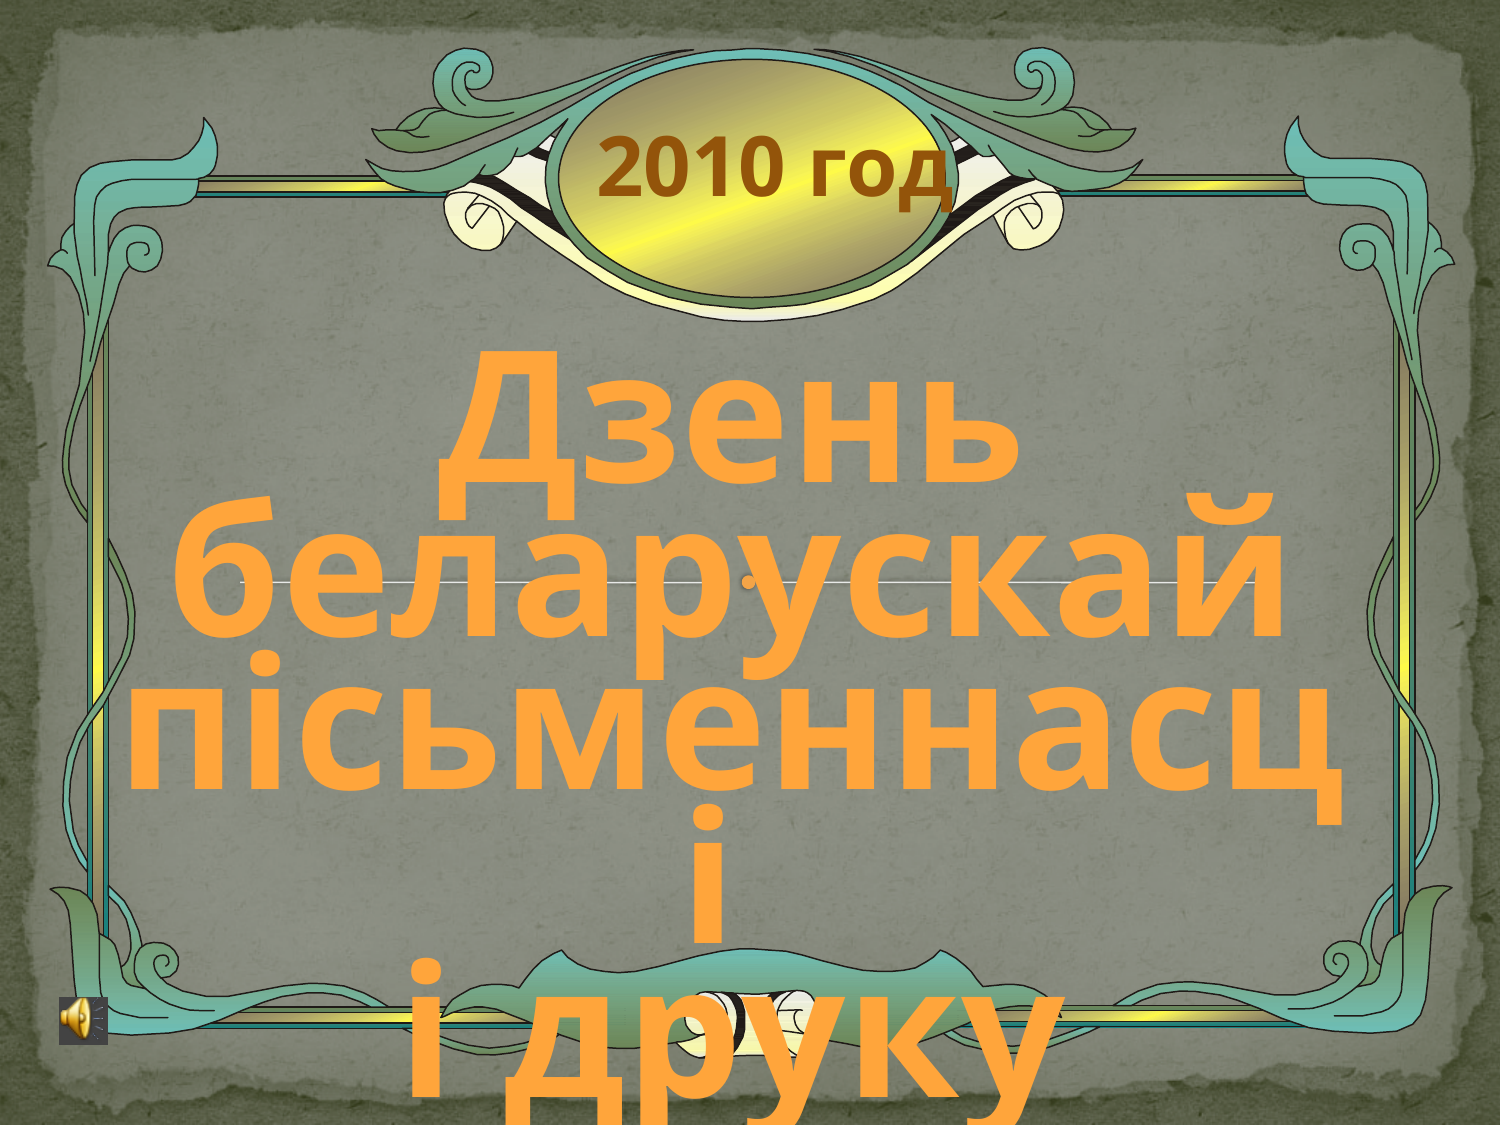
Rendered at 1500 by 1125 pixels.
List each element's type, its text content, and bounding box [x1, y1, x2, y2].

picture [47, 47, 1455, 1057]
text_box Дзень беларускай пісьменнасці і друку [82, 1068, 1383, 1125]
